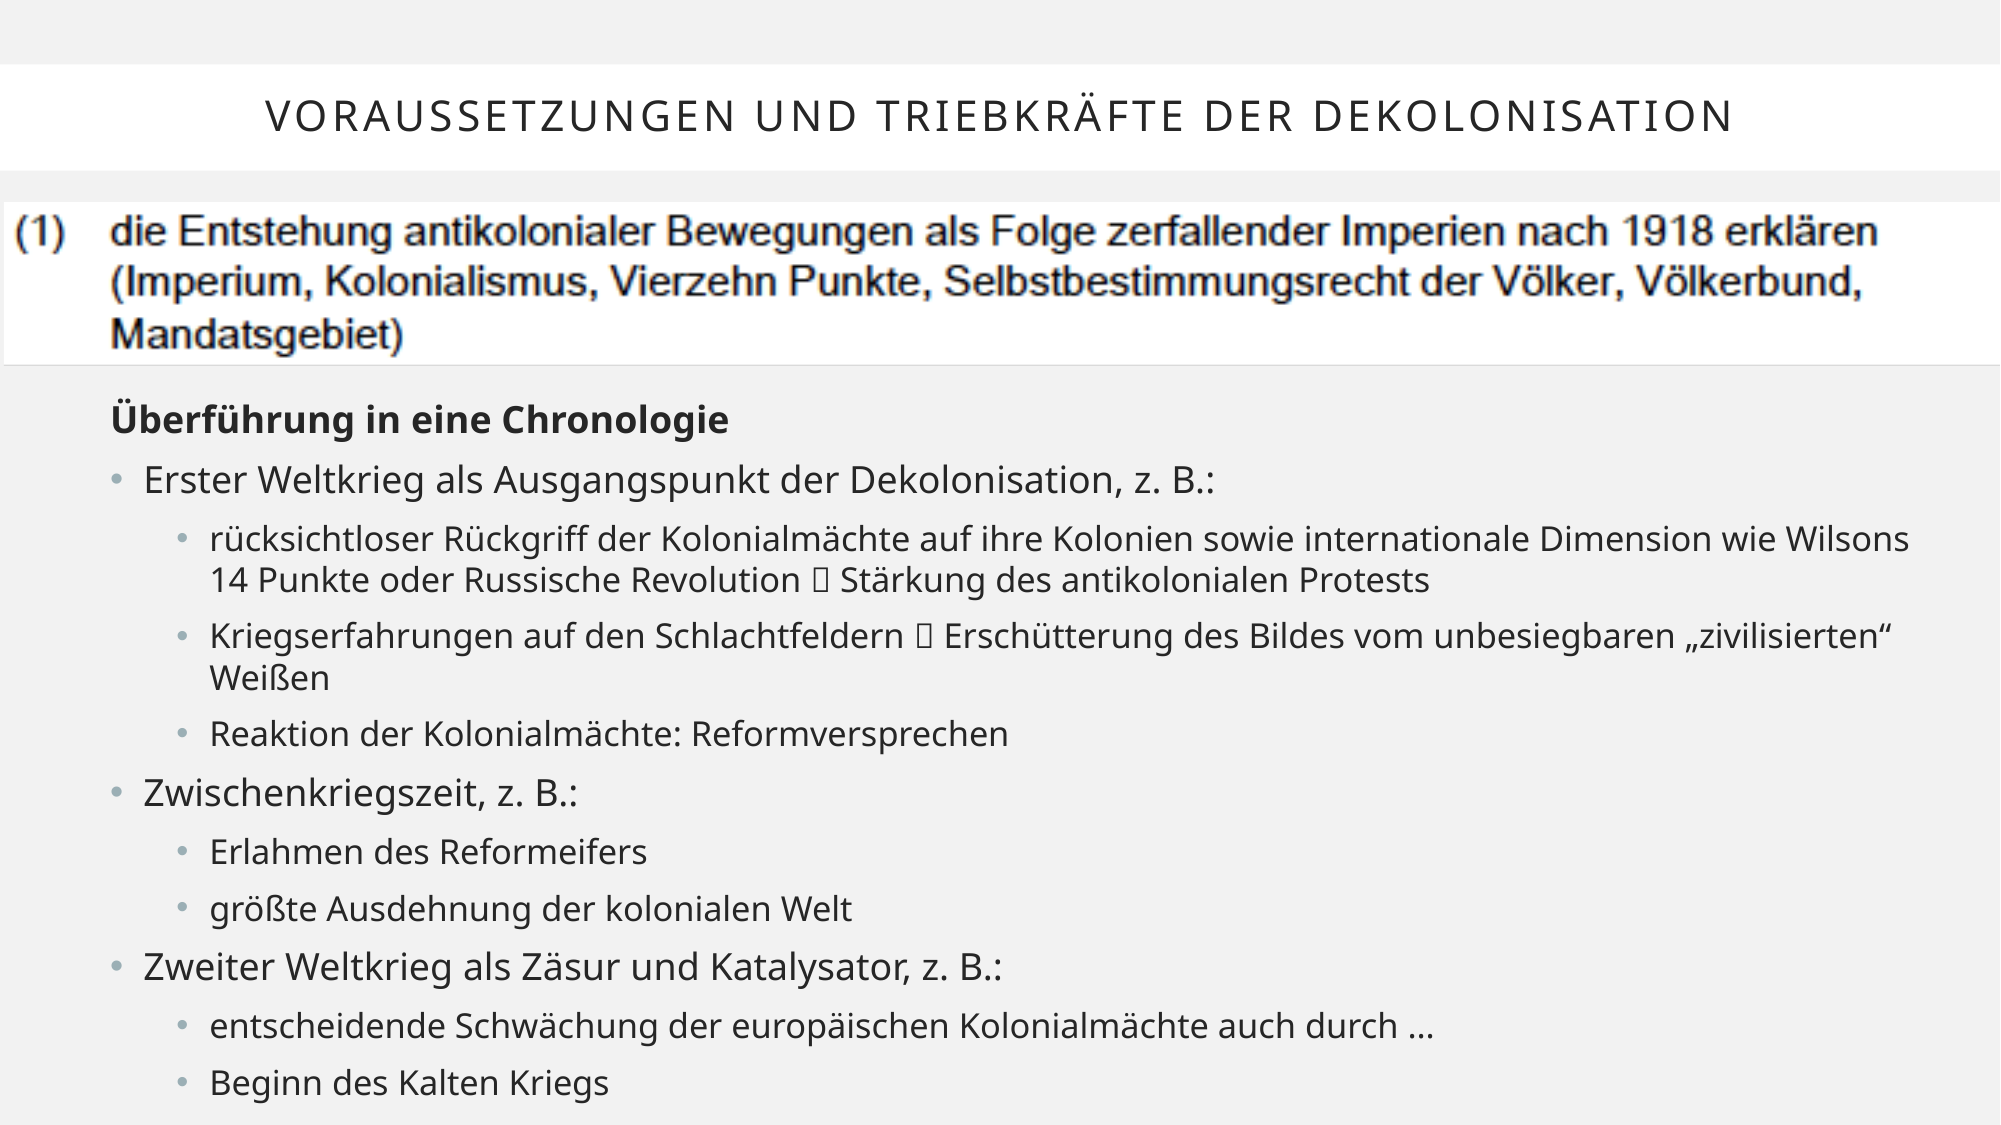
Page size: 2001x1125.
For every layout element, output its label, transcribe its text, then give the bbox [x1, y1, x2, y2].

title Voraussetzungen und Triebkräfte der Dekolonisation [0, 62, 2000, 173]
list Überführung in eine Chronologie Erster Weltkrieg als Ausgangspunkt der Dekolonisation, z. B.: rücksichtloser Rückgriff der Kolonialmächte auf ihre Kolonien sowie internationale Dimension wie Wilsons 14 Punkte oder Russische Revolution  Stärkung des antikolonialen Protests Kriegserfahrungen auf den Schlachtfeldern  Erschütterung des Bildes vom unbesiegbaren „zivilisierten“ Weißen Reaktion der Kolonialmächte: Reformversprechen Zwischenkriegszeit, z. B.: Erlahmen des Reformeifers größte Ausdehnung der kolonialen Welt Zweiter Weltkrieg als Zäsur und Katalysator, z. B.: entscheidende Schwächung der europäischen Kolonialmächte auch durch … Beginn des Kalten Kriegs [95, 388, 1958, 1117]
picture [3, 201, 2000, 366]
